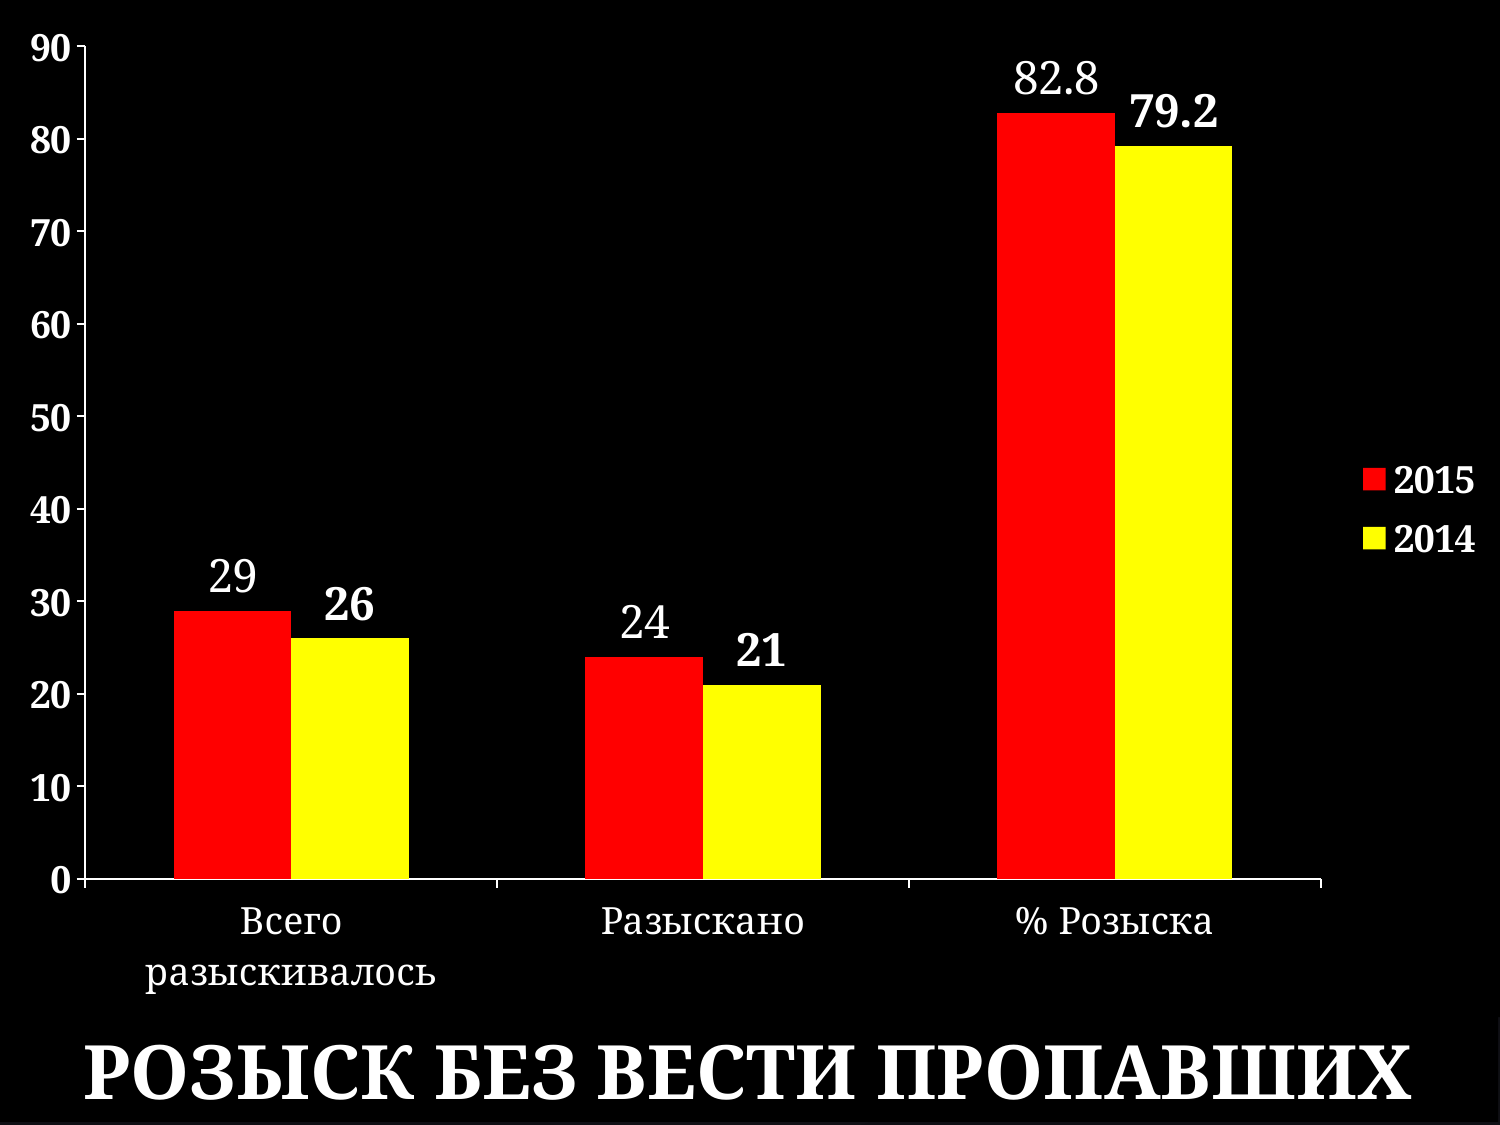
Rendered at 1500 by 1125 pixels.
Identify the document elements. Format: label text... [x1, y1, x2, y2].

chart [0, 0, 1500, 1018]
text_box РОЗЫСК БЕЗ ВЕСТИ ПРОПАВШИХ [0, 1031, 1499, 1122]
